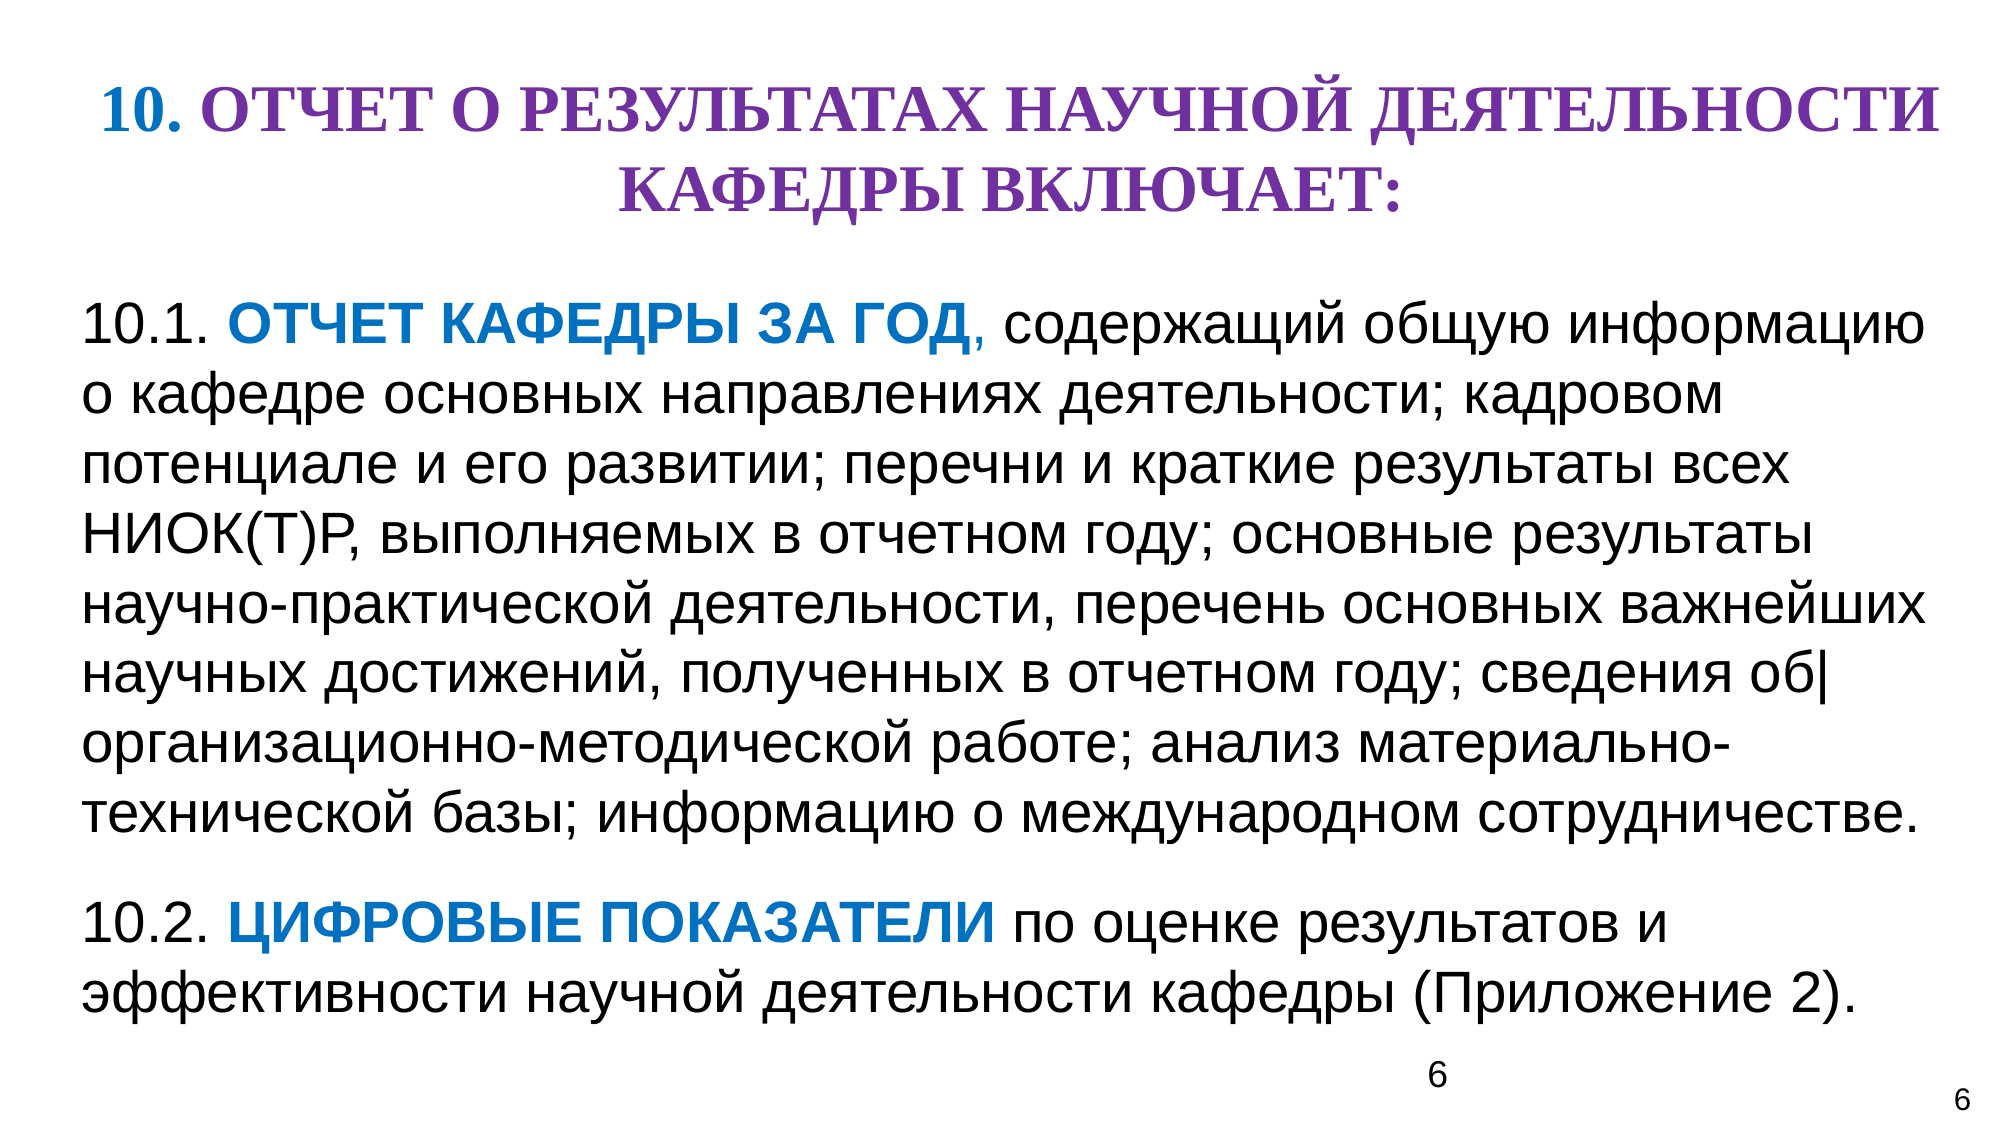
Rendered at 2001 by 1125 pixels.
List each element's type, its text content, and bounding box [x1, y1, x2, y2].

text_box 10. ОТЧЕТ О РЕЗУЛЬТАТАХ НАУЧНОЙ ДЕЯТЕЛЬНОСТИ КАФЕДРЫ ВКЛЮЧАЕТ: 10.1. ОТЧЕТ КАФЕДРЫ ЗА ГОД, содержащий общую информацию о кафедре основных направлениях деятельности; кадровом потенциале и его развитии; перечни и краткие результаты всех НИОК(Т)Р, выполняемых в отчетном году; основные результаты научно-практической деятельности, перечень основных важнейших научных достижений, полученных в отчетном году; сведения об| организационно-методической работе; анализ материально-технической базы; информацию о международном сотрудничестве. 10.2. ЦИФРОВЫЕ ПОКАЗАТЕЛИ по оценке результатов и эффективности научной деятельности кафедры (Приложение 2). [66, 57, 1975, 1032]
slide_number 6 [1412, 1042, 1863, 1103]
